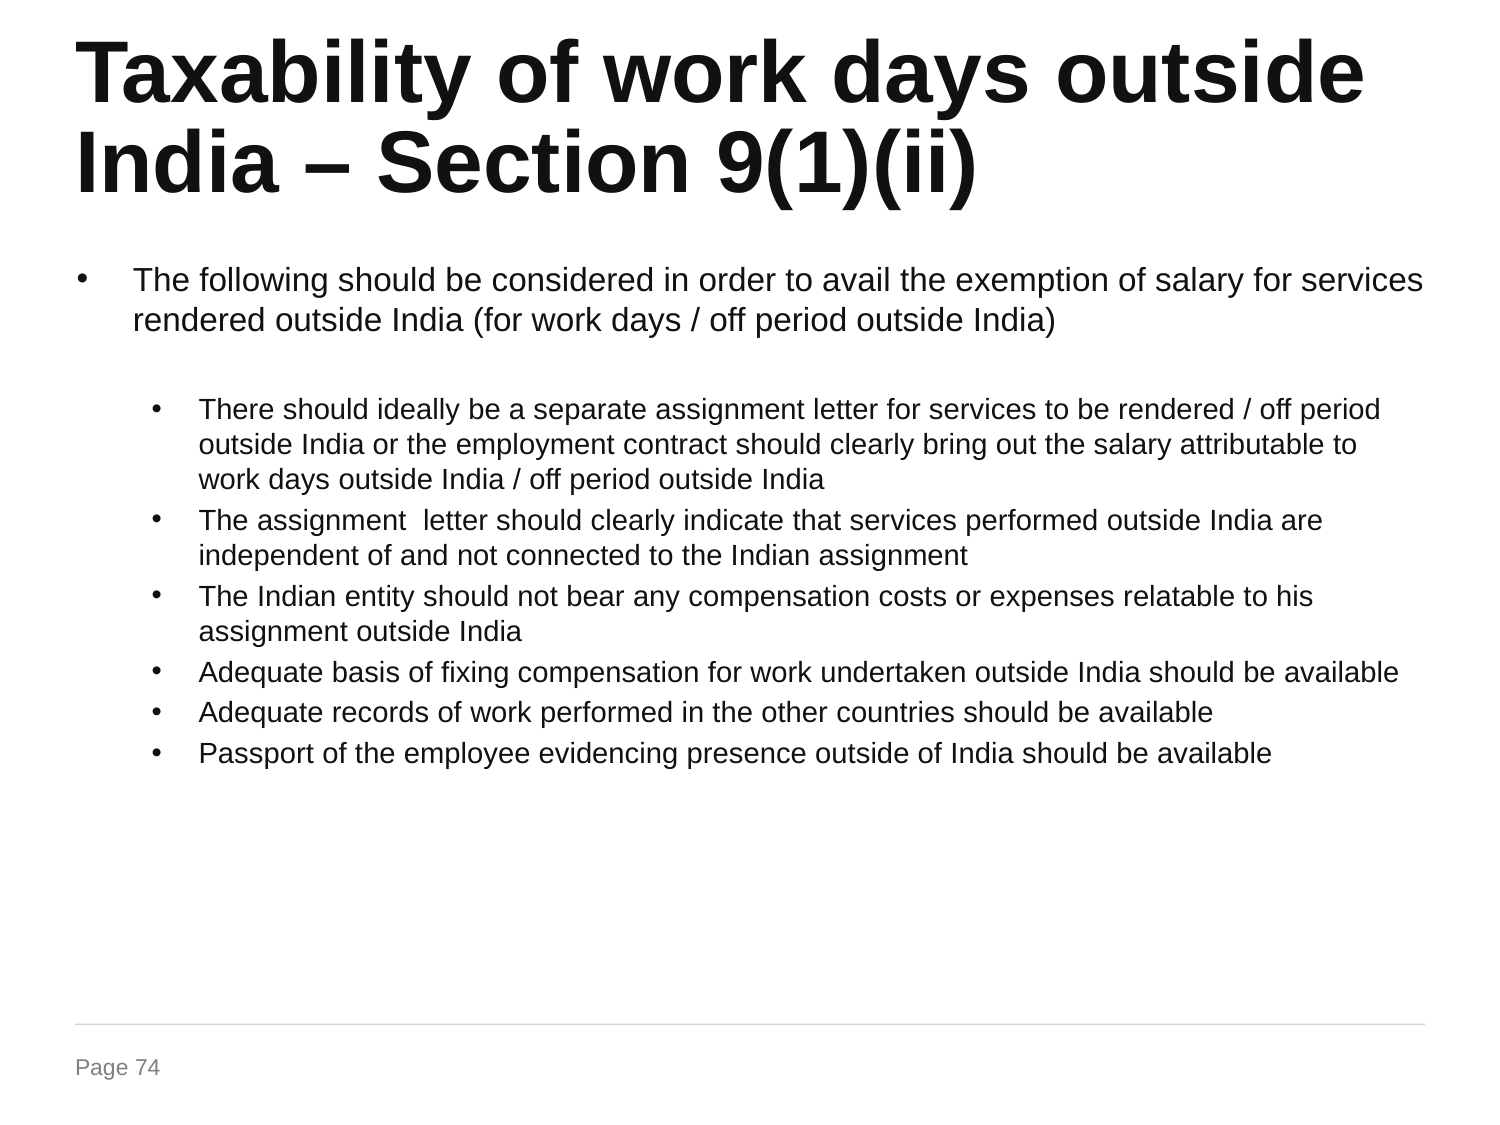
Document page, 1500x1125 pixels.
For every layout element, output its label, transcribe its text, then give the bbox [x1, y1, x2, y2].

title Taxability of work days outside India – Section 9(1)(ii) [75, 31, 1425, 173]
text_box The following should be considered in order to avail the exemption of salary for services rendered outside India (for work days / off period outside India) There should ideally be a separate assignment letter for services to be rendered / off period outside India or the employment contract should clearly bring out the salary attributable to work days outside India / off period outside India The assignment letter should clearly indicate that services performed outside India are independent of and not connected to the Indian assignment The Indian entity should not bear any compensation costs or expenses relatable to his assignment outside India Adequate basis of fixing compensation for work undertaken outside India should be available Adequate records of work performed in the other countries should be available Passport of the employee evidencing presence outside of India should be available [76, 258, 1428, 964]
